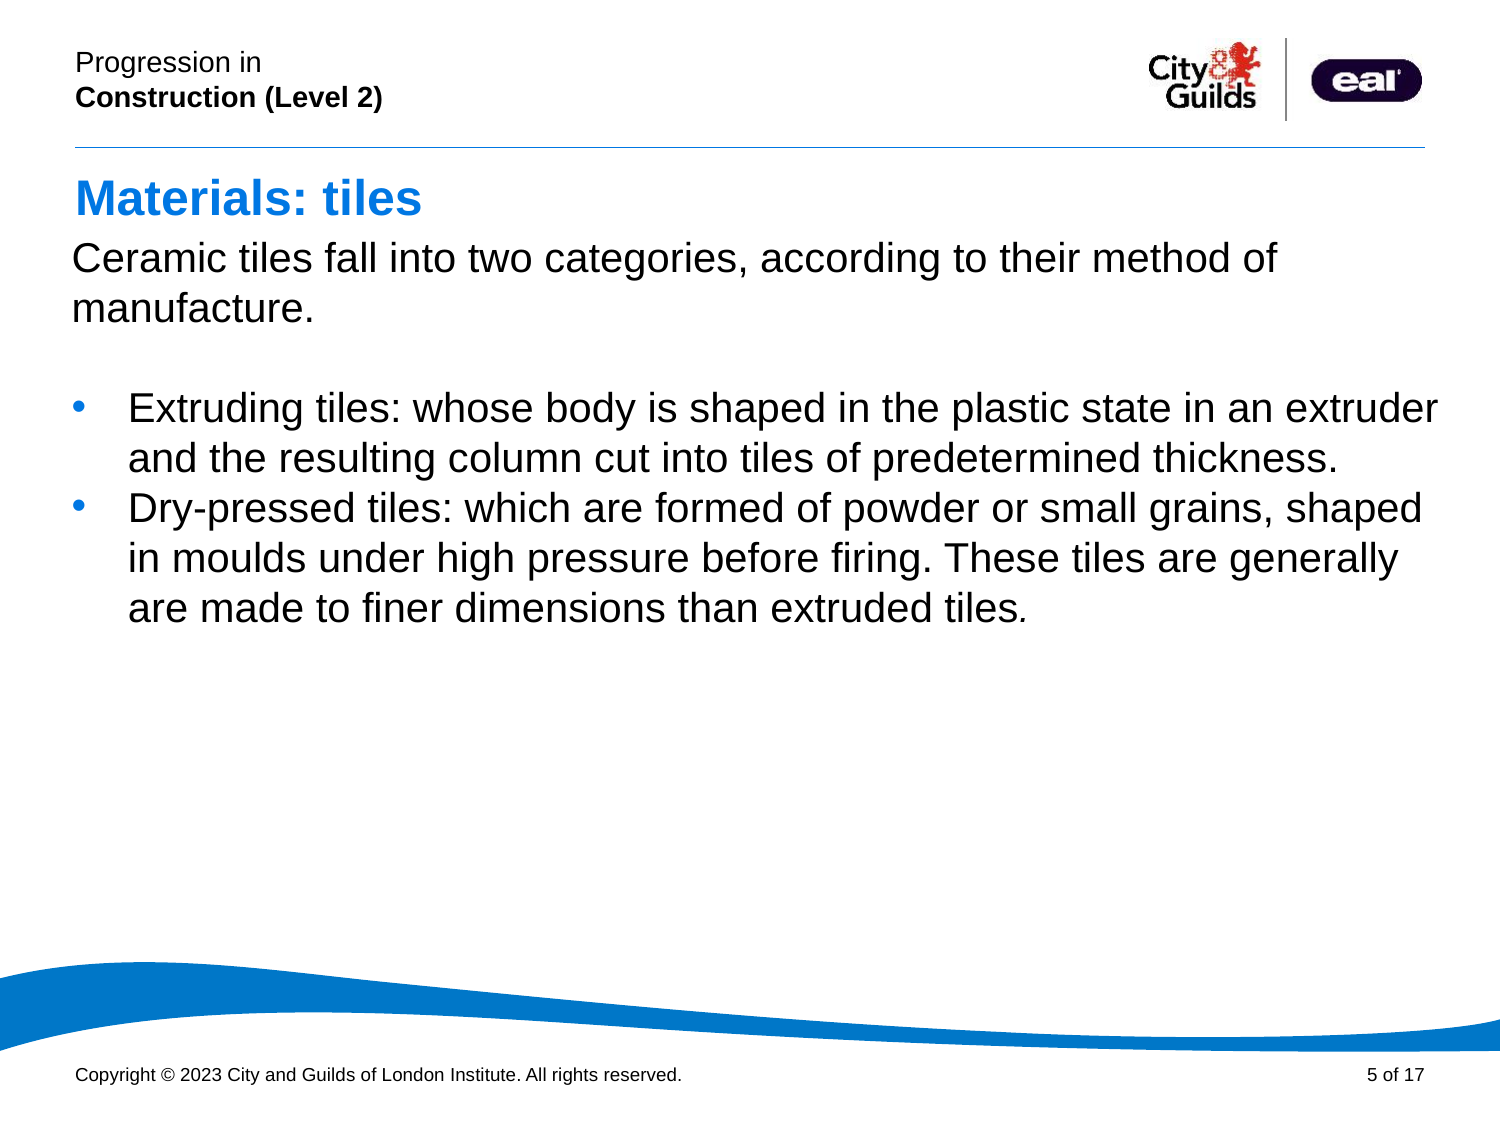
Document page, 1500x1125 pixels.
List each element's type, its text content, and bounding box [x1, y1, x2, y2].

title Materials: tiles [74, 165, 1426, 223]
picture [1149, 38, 1422, 121]
text_box Ceramic tiles fall into two categories, according to their method of manufacture. Extruding tiles: whose body is shaped in the plastic state in an extruder and the resulting column cut into tiles of predetermined thickness. Dry-pressed tiles: which are formed of powder or small grains, shaped in moulds under high pressure before firing. These tiles are generally are made to finer dimensions than extruded tiles. [56, 223, 1463, 639]
